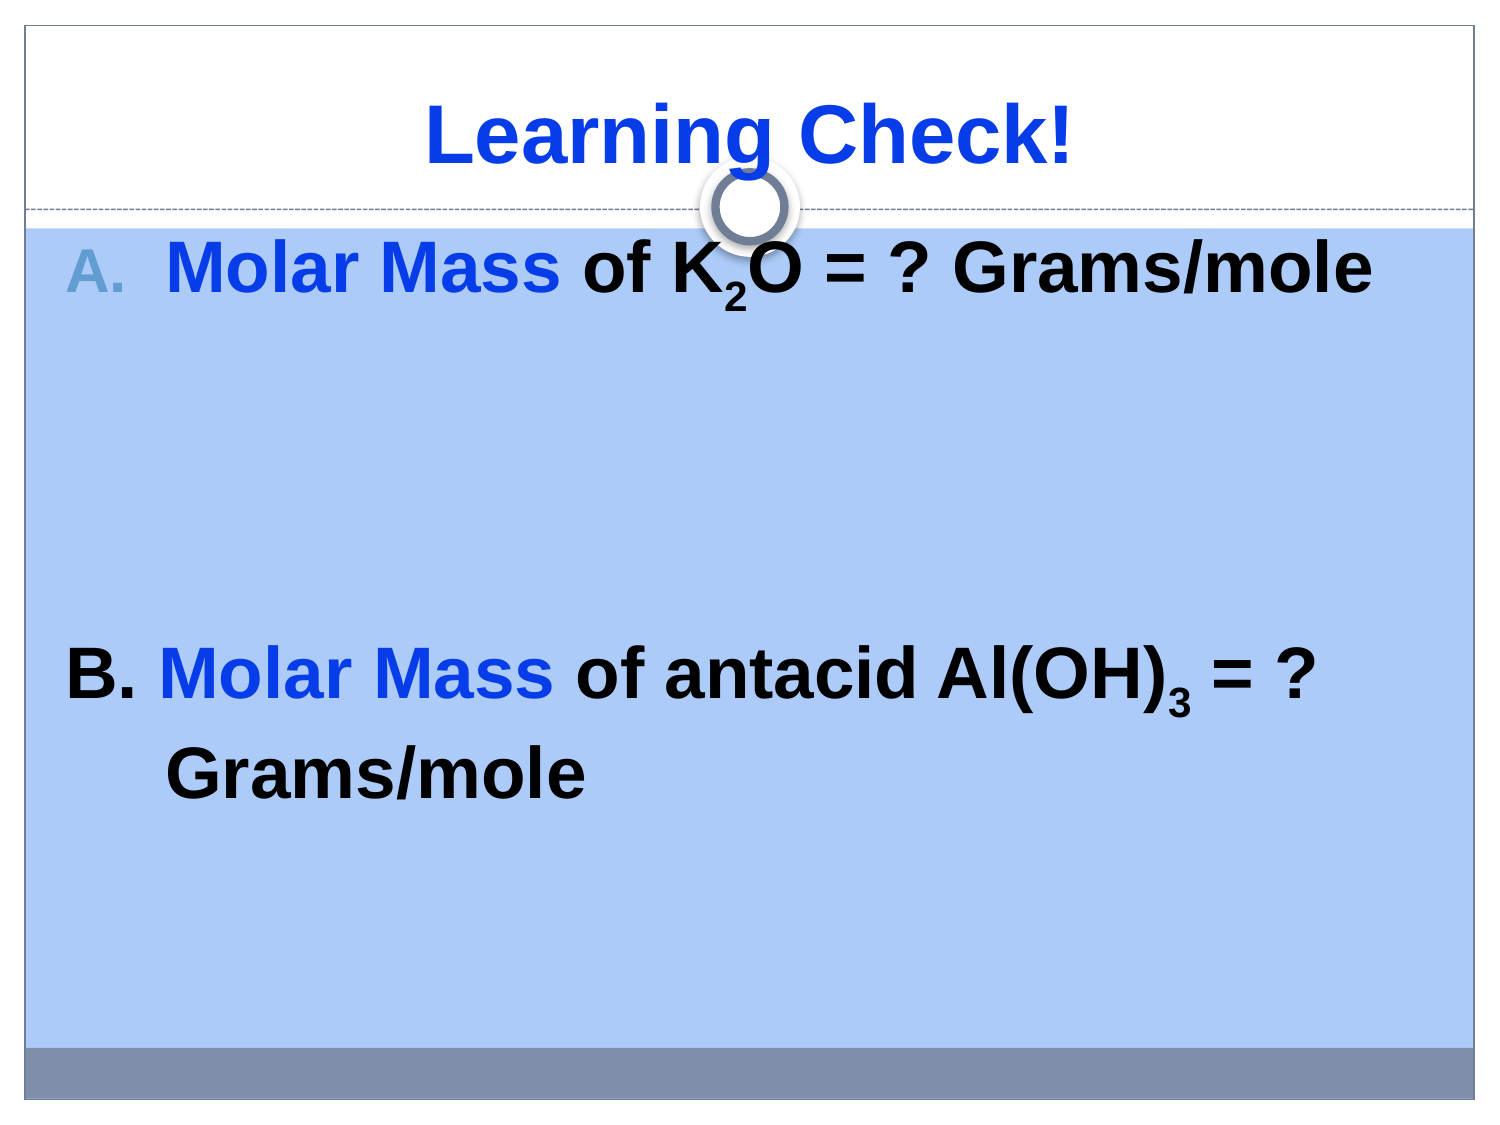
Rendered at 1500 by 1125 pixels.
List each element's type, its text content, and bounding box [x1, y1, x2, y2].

list Molar Mass of K2O = ? Grams/mole B. Molar Mass of antacid Al(OH)3 = ? Grams/mole [50, 212, 1500, 1125]
title Learning Check! [112, 0, 1388, 188]
